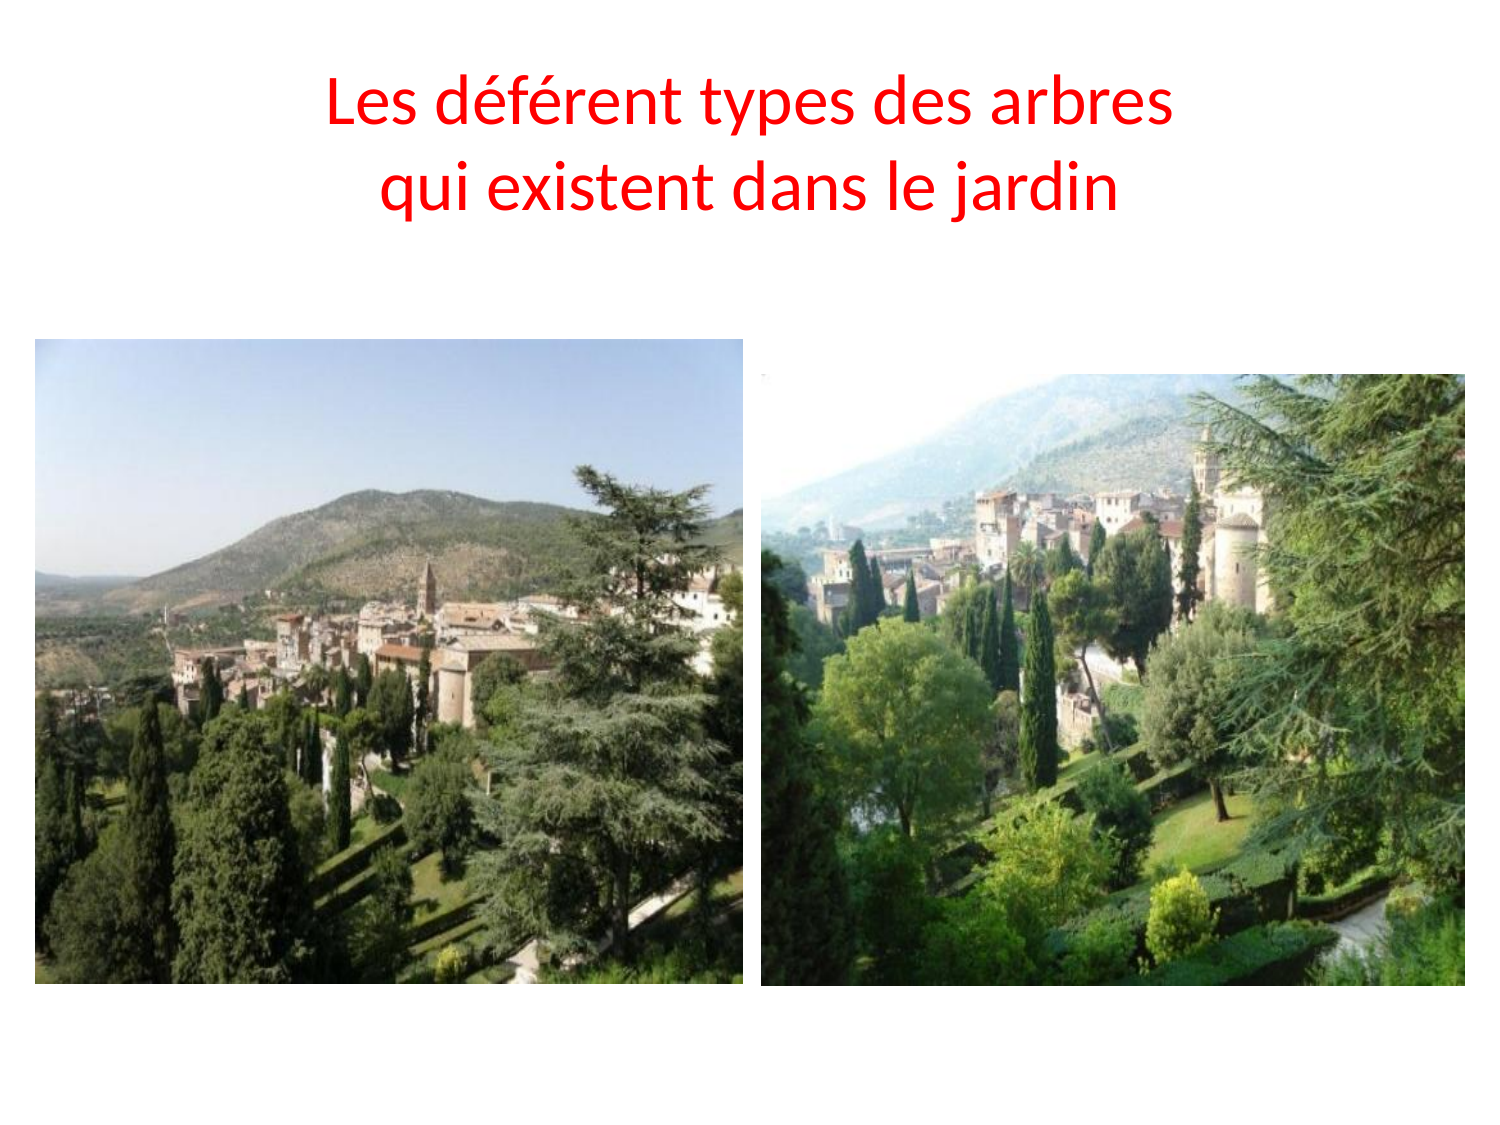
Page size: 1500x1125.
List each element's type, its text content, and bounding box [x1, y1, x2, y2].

picture [761, 374, 1466, 987]
title Les déférent types des arbres qui existent dans le jardin [75, 45, 1425, 233]
picture [34, 339, 743, 985]
